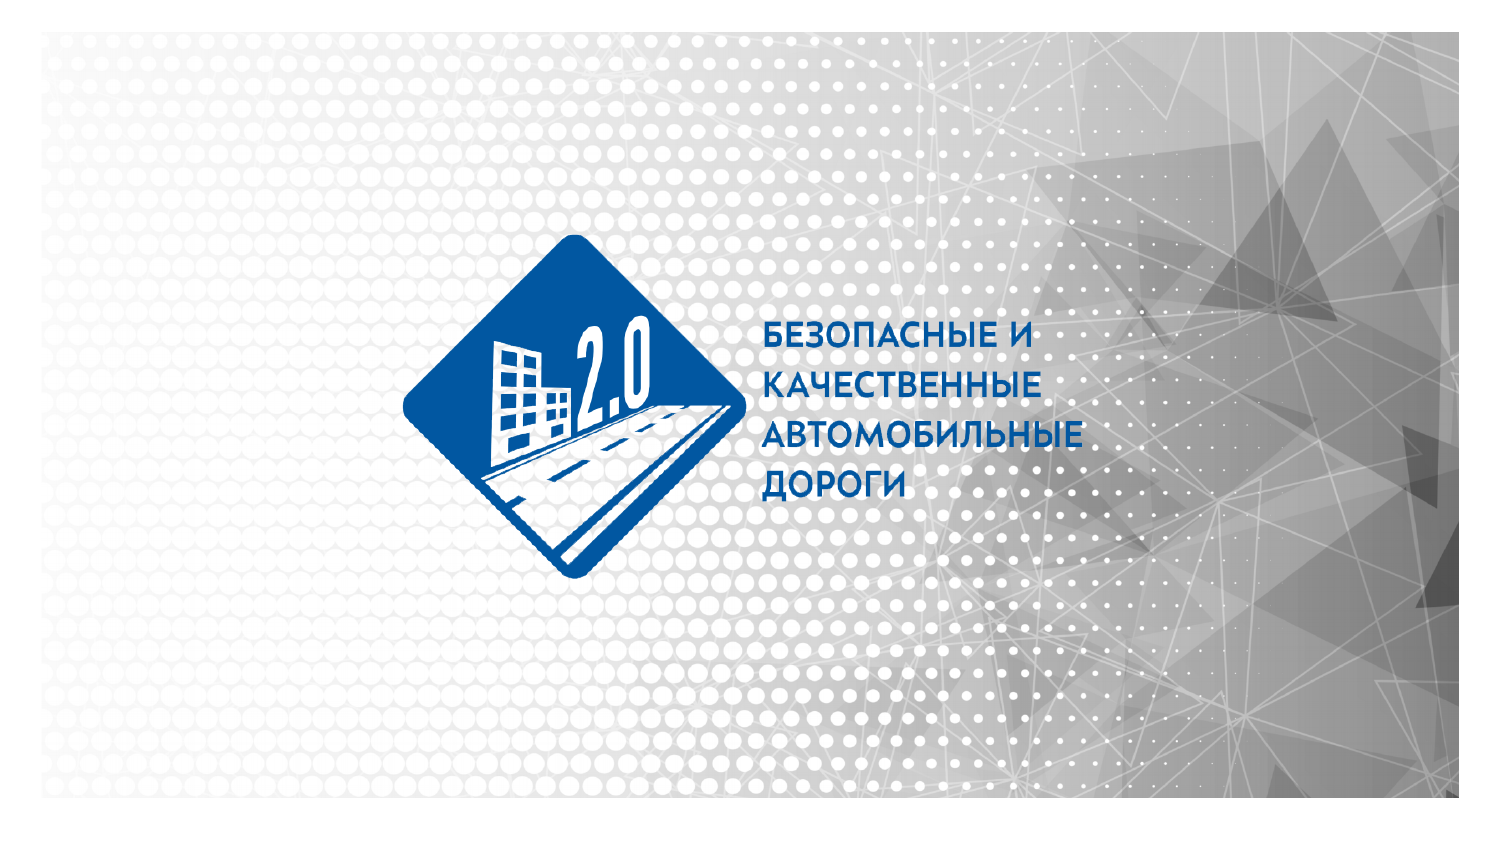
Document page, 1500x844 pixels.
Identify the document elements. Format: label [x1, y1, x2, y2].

picture [41, 31, 1459, 799]
